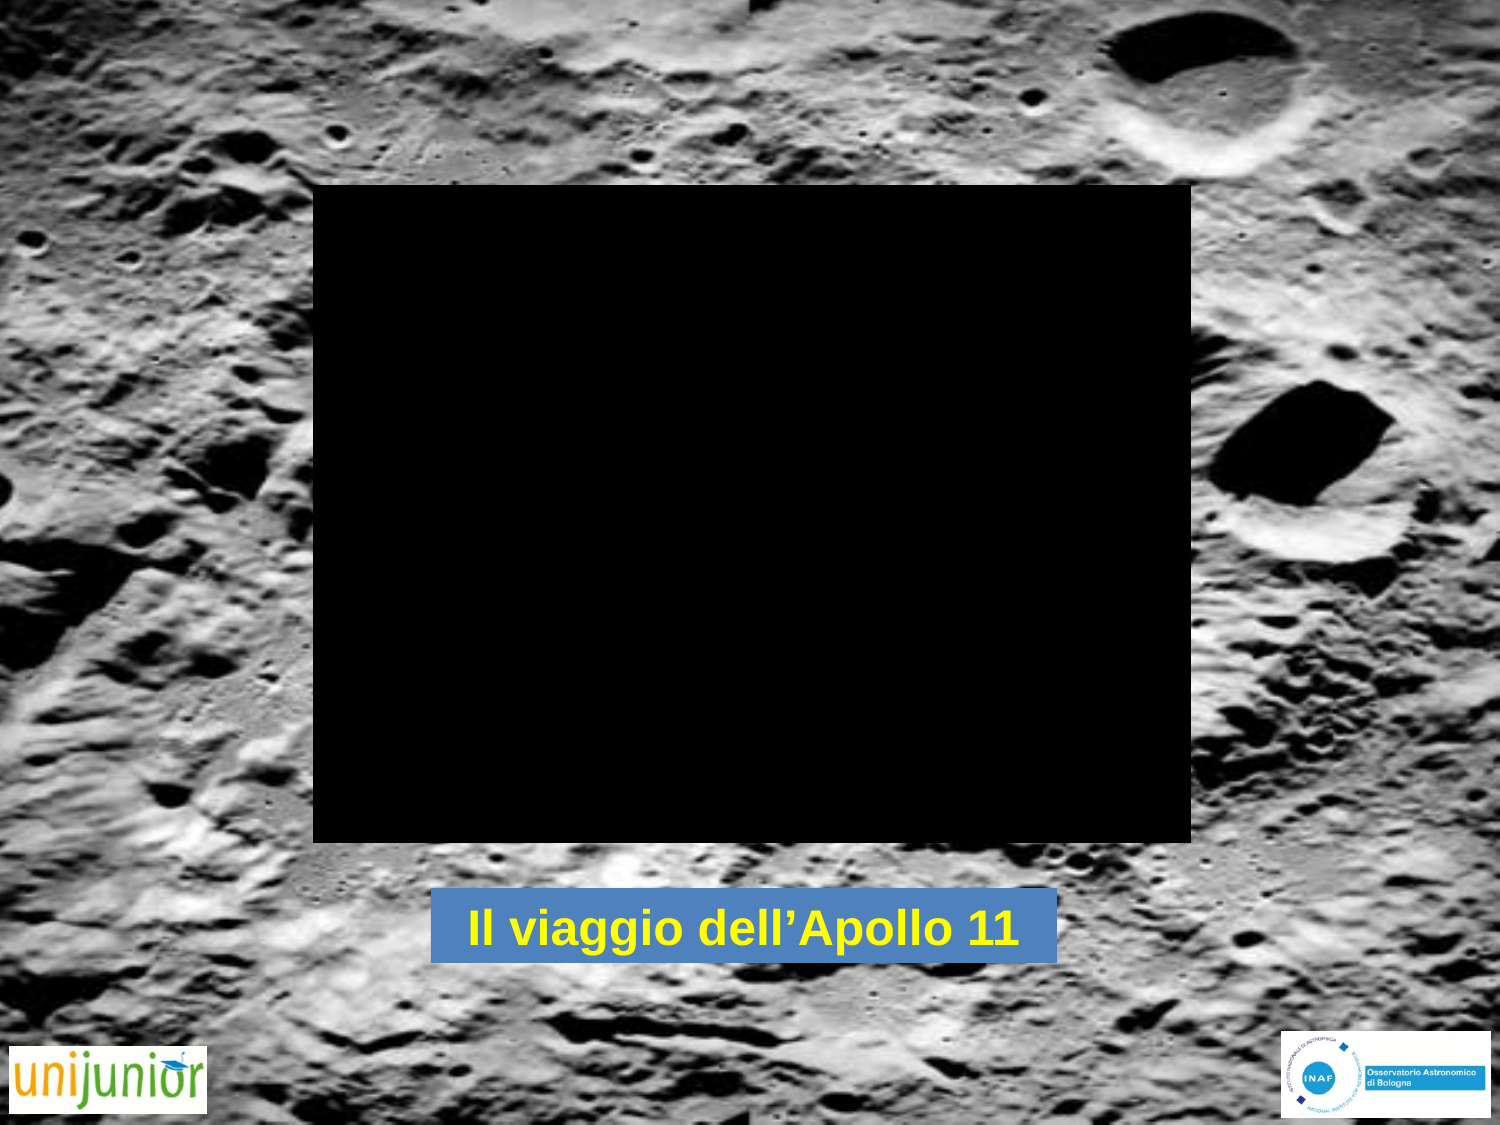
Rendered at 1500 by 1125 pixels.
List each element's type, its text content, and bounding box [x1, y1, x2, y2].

picture [0, 0, 1500, 1125]
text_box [312, 184, 1192, 844]
text_box Il viaggio dell’Apollo 11 [430, 888, 1057, 963]
